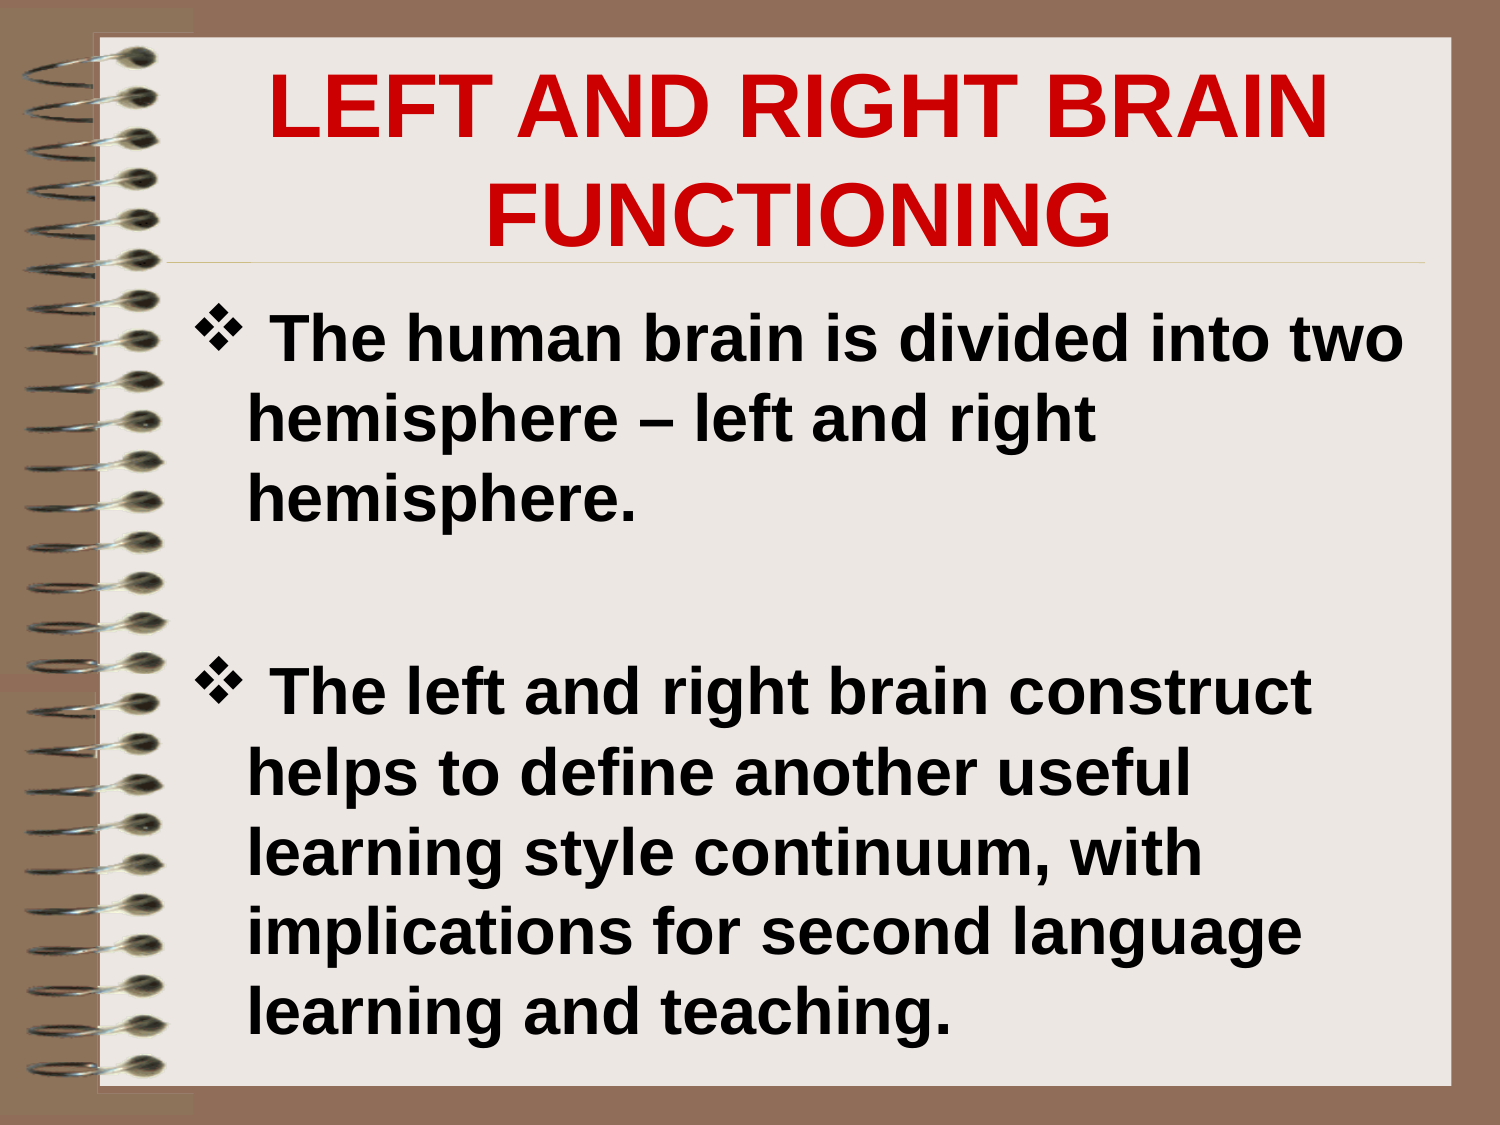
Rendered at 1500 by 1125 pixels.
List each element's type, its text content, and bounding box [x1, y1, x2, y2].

picture [0, 8, 194, 674]
list The human brain is divided into two hemisphere – left and right hemisphere. The left and right brain construct helps to define another useful learning style continuum, with implications for second language learning and teaching. [174, 287, 1425, 963]
picture [0, 692, 194, 1115]
title LEFT AND RIGHT BRAIN FUNCTIONING [174, 38, 1425, 274]
